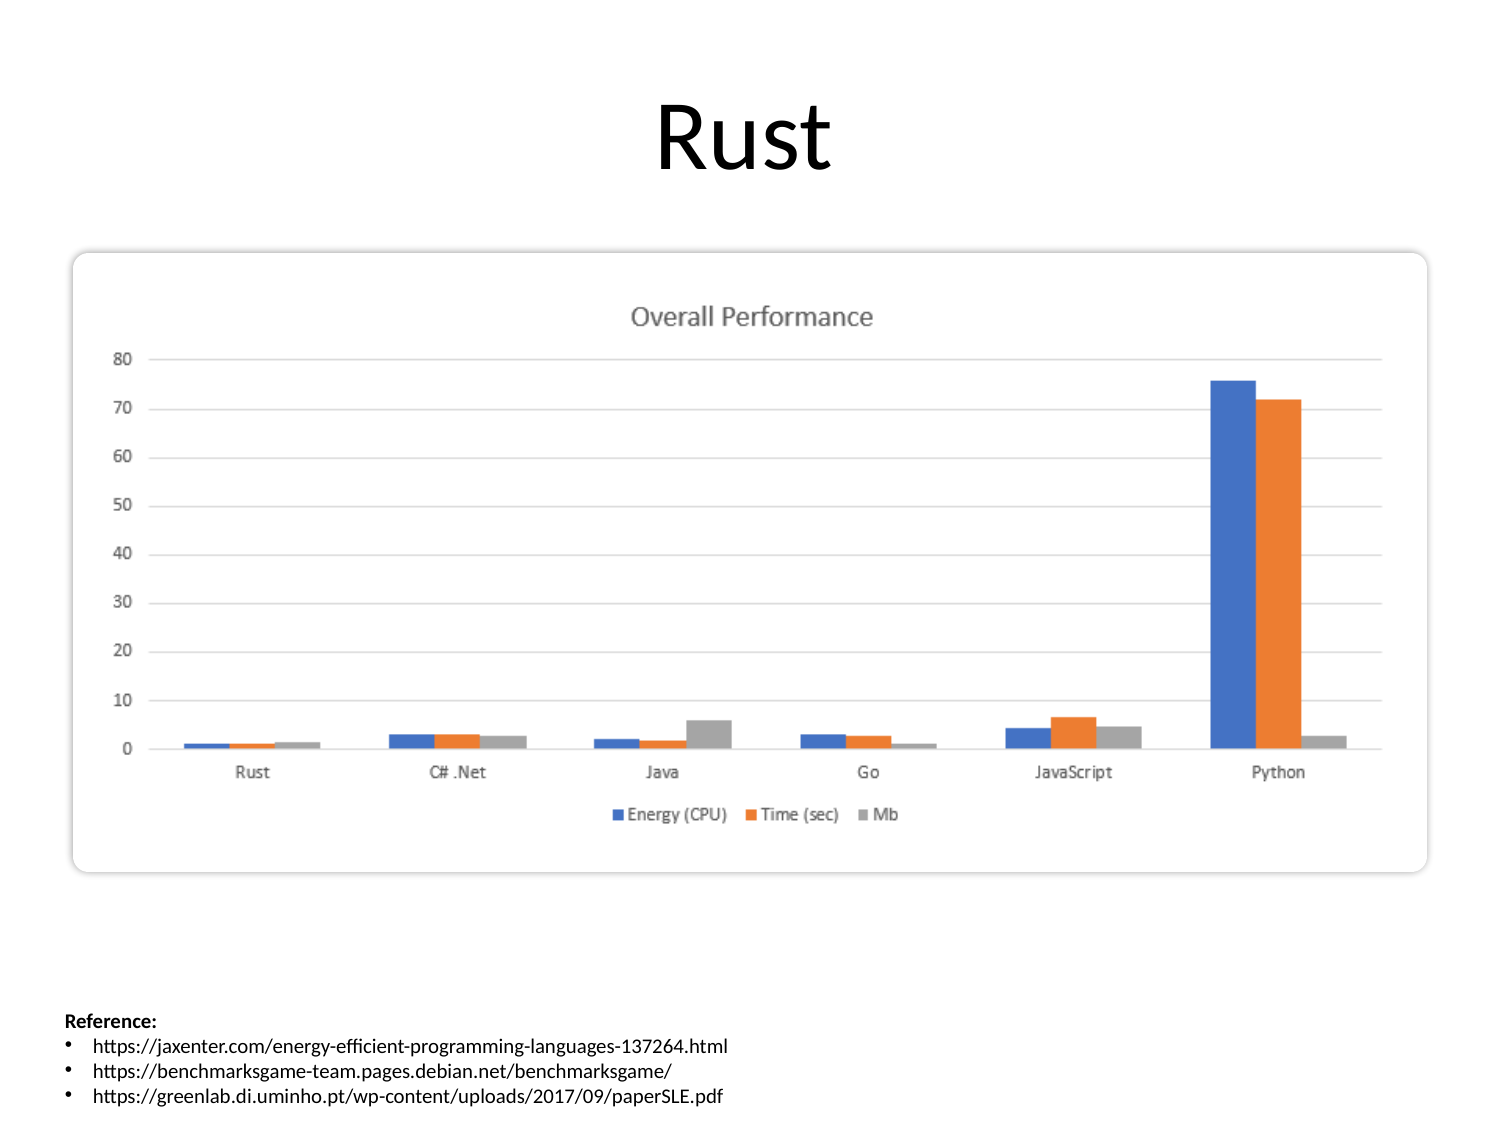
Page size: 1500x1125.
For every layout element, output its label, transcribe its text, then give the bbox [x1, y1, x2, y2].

text_box Rust [74, 62, 1413, 198]
text_box Reference: https://jaxenter.com/energy-efficient-programming-languages-137264.html https://benchmarksgame-team.pages.debian.net/benchmarksgame/ https://greenlab.di.uminho.pt/wp-content/uploads/2017/09/paperSLE.pdf [50, 999, 1450, 1115]
picture [103, 284, 1397, 841]
